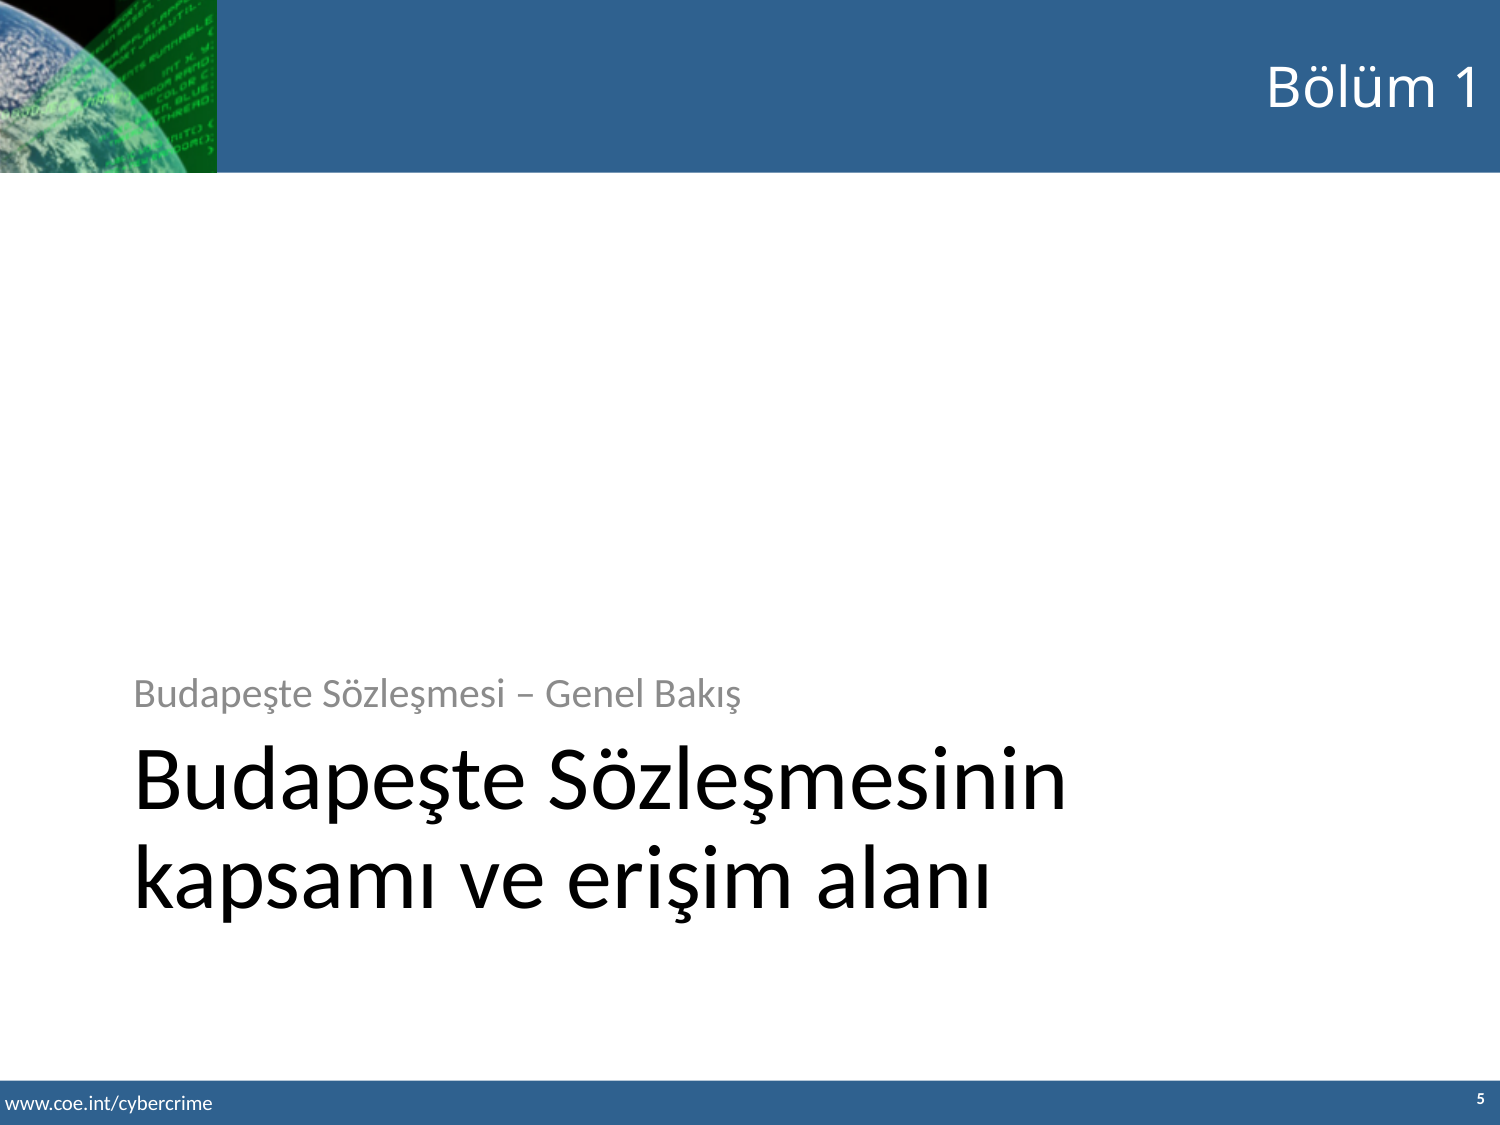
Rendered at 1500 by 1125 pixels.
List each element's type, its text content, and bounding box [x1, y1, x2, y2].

slide_number 5 [1162, 1080, 1500, 1125]
list Bölüm 1 [421, 0, 1500, 172]
text_box Budapeşte Sözleşmesinin kapsamı ve erişim alanı [118, 722, 1412, 947]
text_box Budapeşte Sözleşmesi – Genel Bakış [118, 476, 1394, 722]
picture [0, 0, 217, 173]
